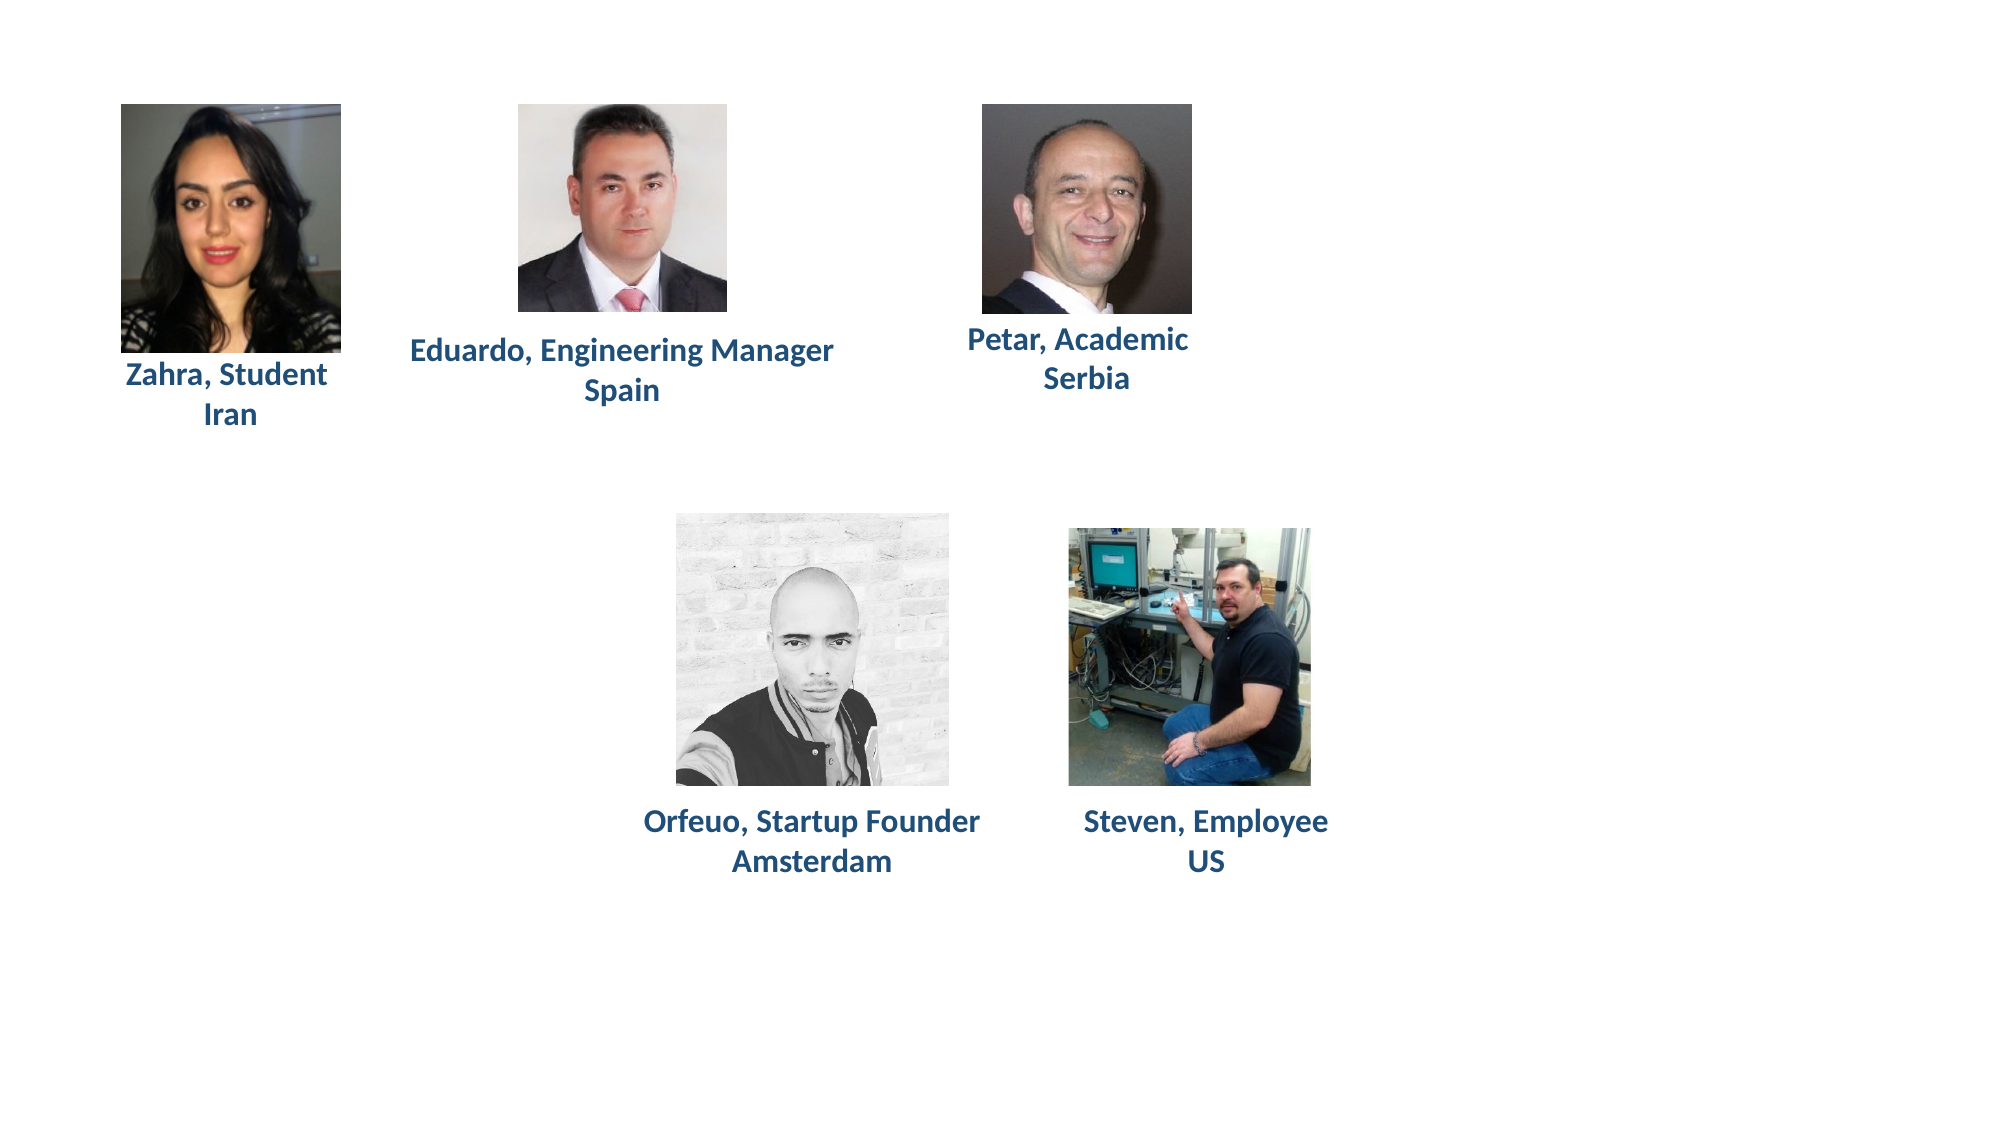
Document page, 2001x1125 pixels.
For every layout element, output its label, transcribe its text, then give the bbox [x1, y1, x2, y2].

text_box Orfeuo, Startup Founder Amsterdam [595, 799, 1029, 880]
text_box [406, 104, 839, 409]
picture [676, 513, 949, 786]
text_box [80, 104, 382, 434]
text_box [967, 104, 1207, 398]
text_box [1061, 528, 1352, 881]
